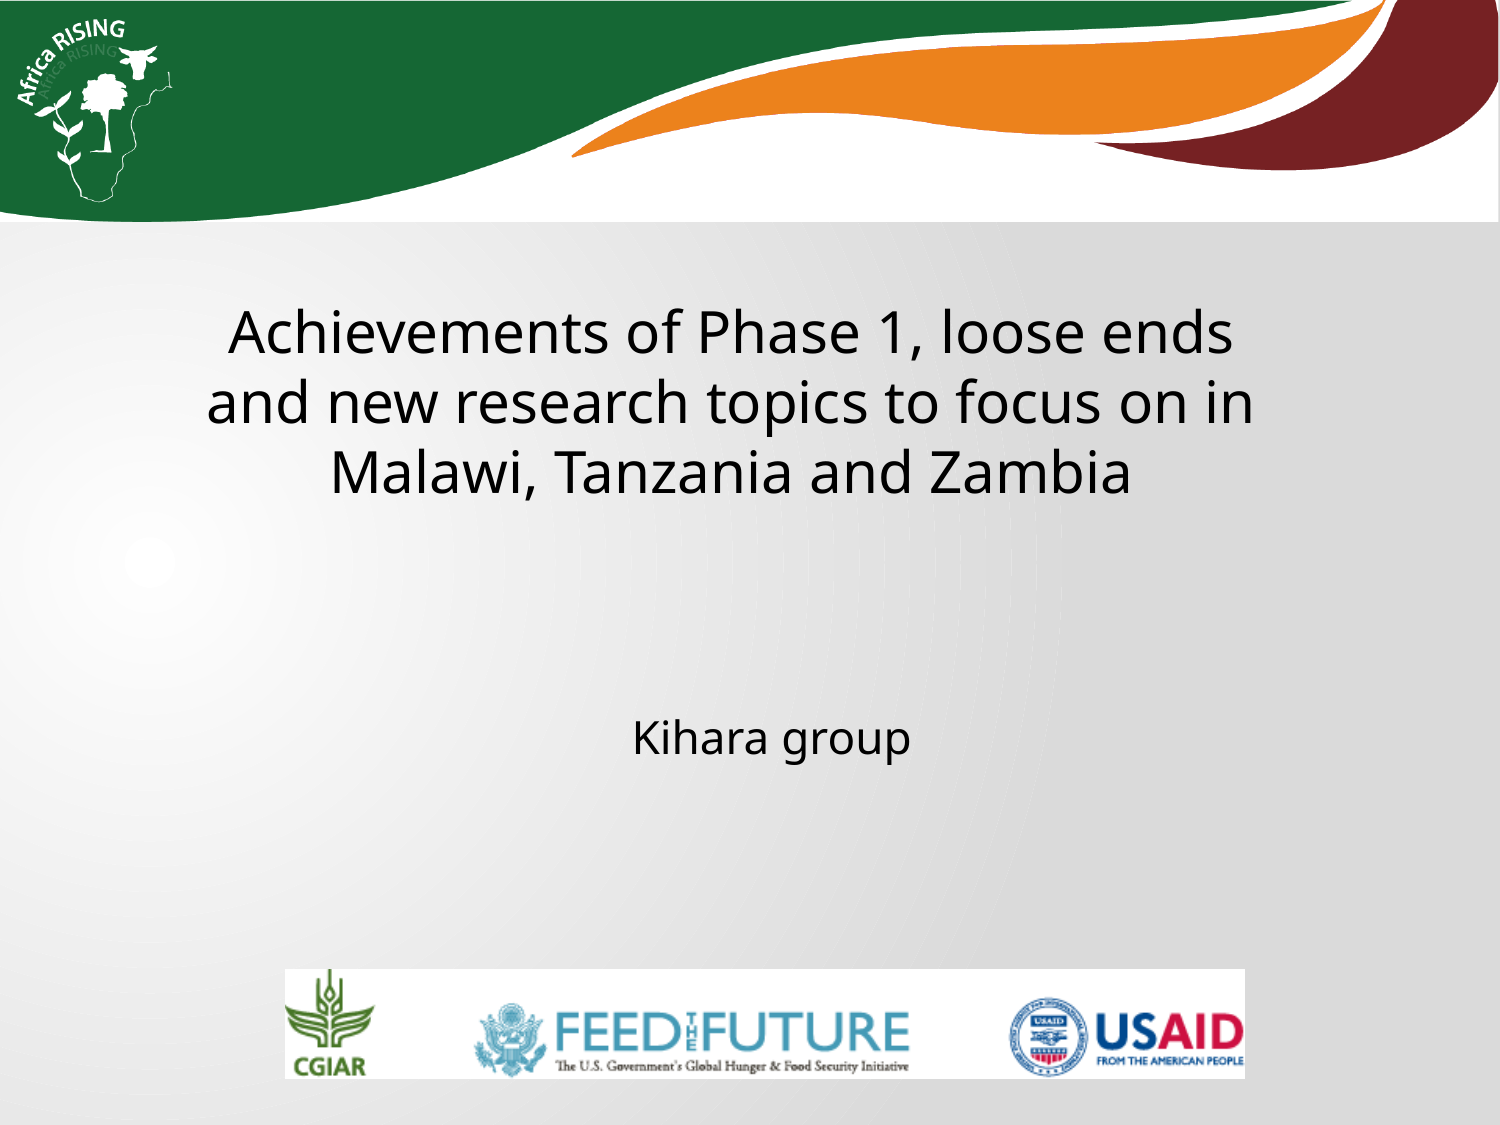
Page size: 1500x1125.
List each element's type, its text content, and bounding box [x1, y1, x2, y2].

list Kihara group [287, 637, 1238, 838]
picture [285, 969, 1245, 1079]
picture [0, 0, 1499, 222]
list Achievements of Phase 1, loose ends and new research topics to focus on in Malawi, Tanzania and Zambia [137, 287, 1307, 513]
